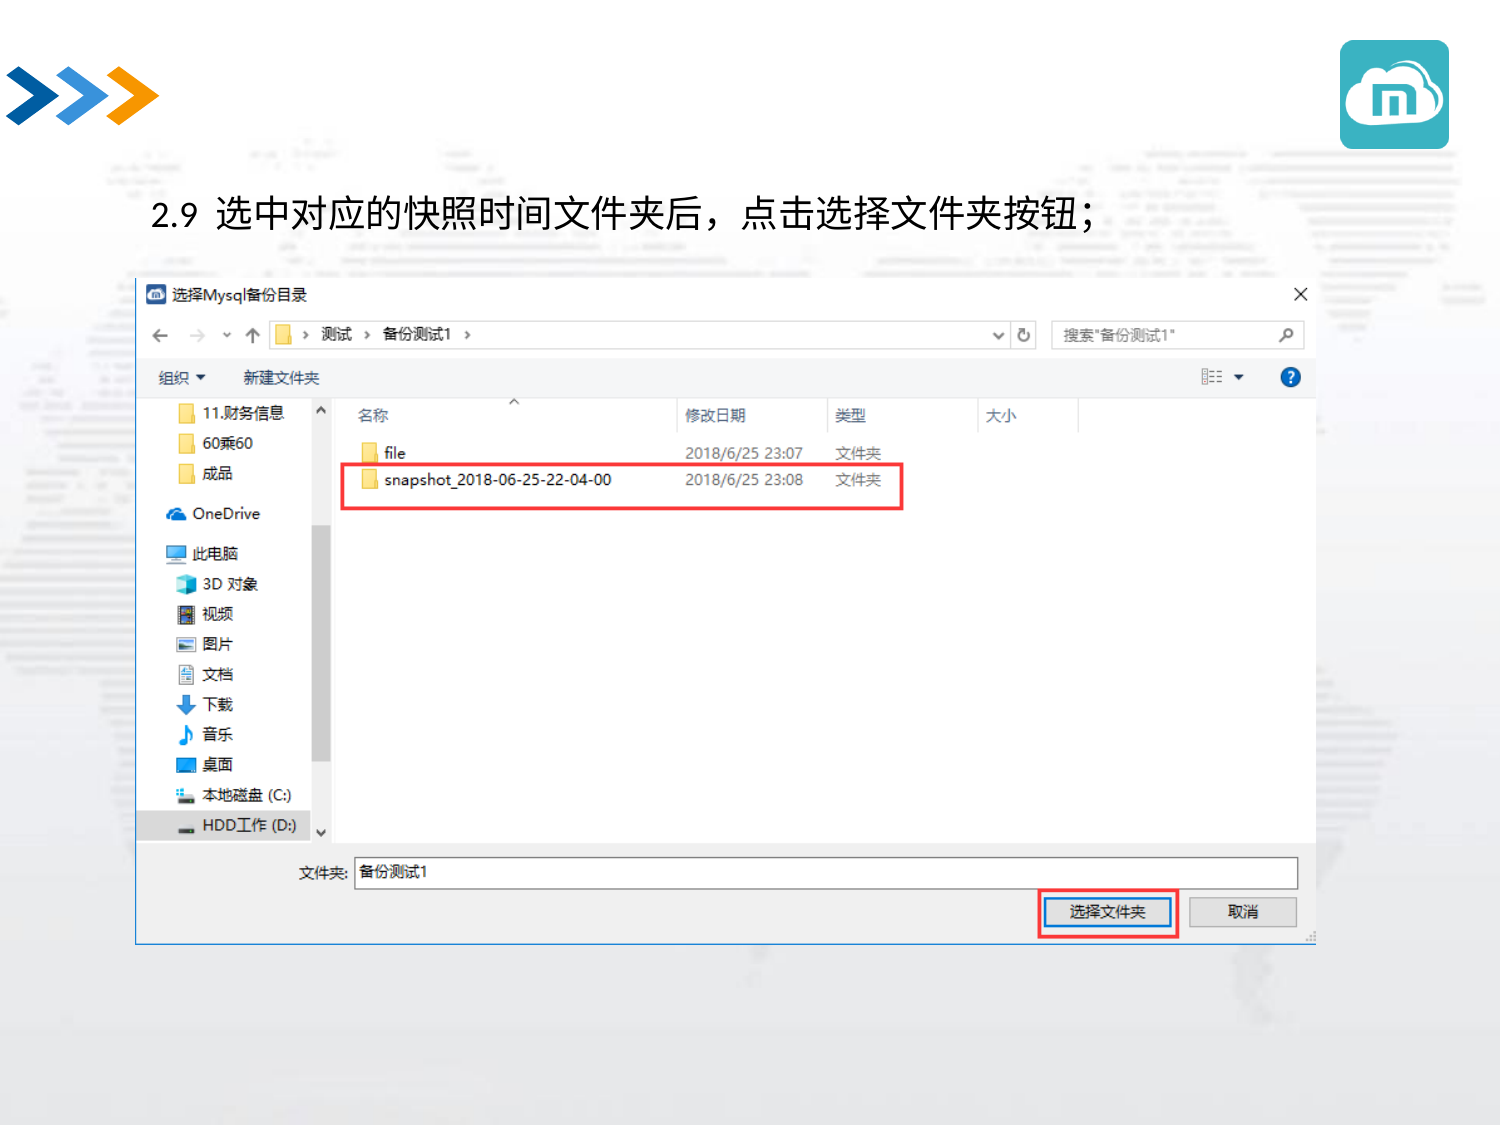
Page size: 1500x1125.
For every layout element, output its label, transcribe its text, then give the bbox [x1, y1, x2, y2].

picture [0, 0, 1500, 1125]
text_box 2.9 选中对应的快照时间文件夹后，点击选择文件夹按钮； [135, 160, 1131, 243]
